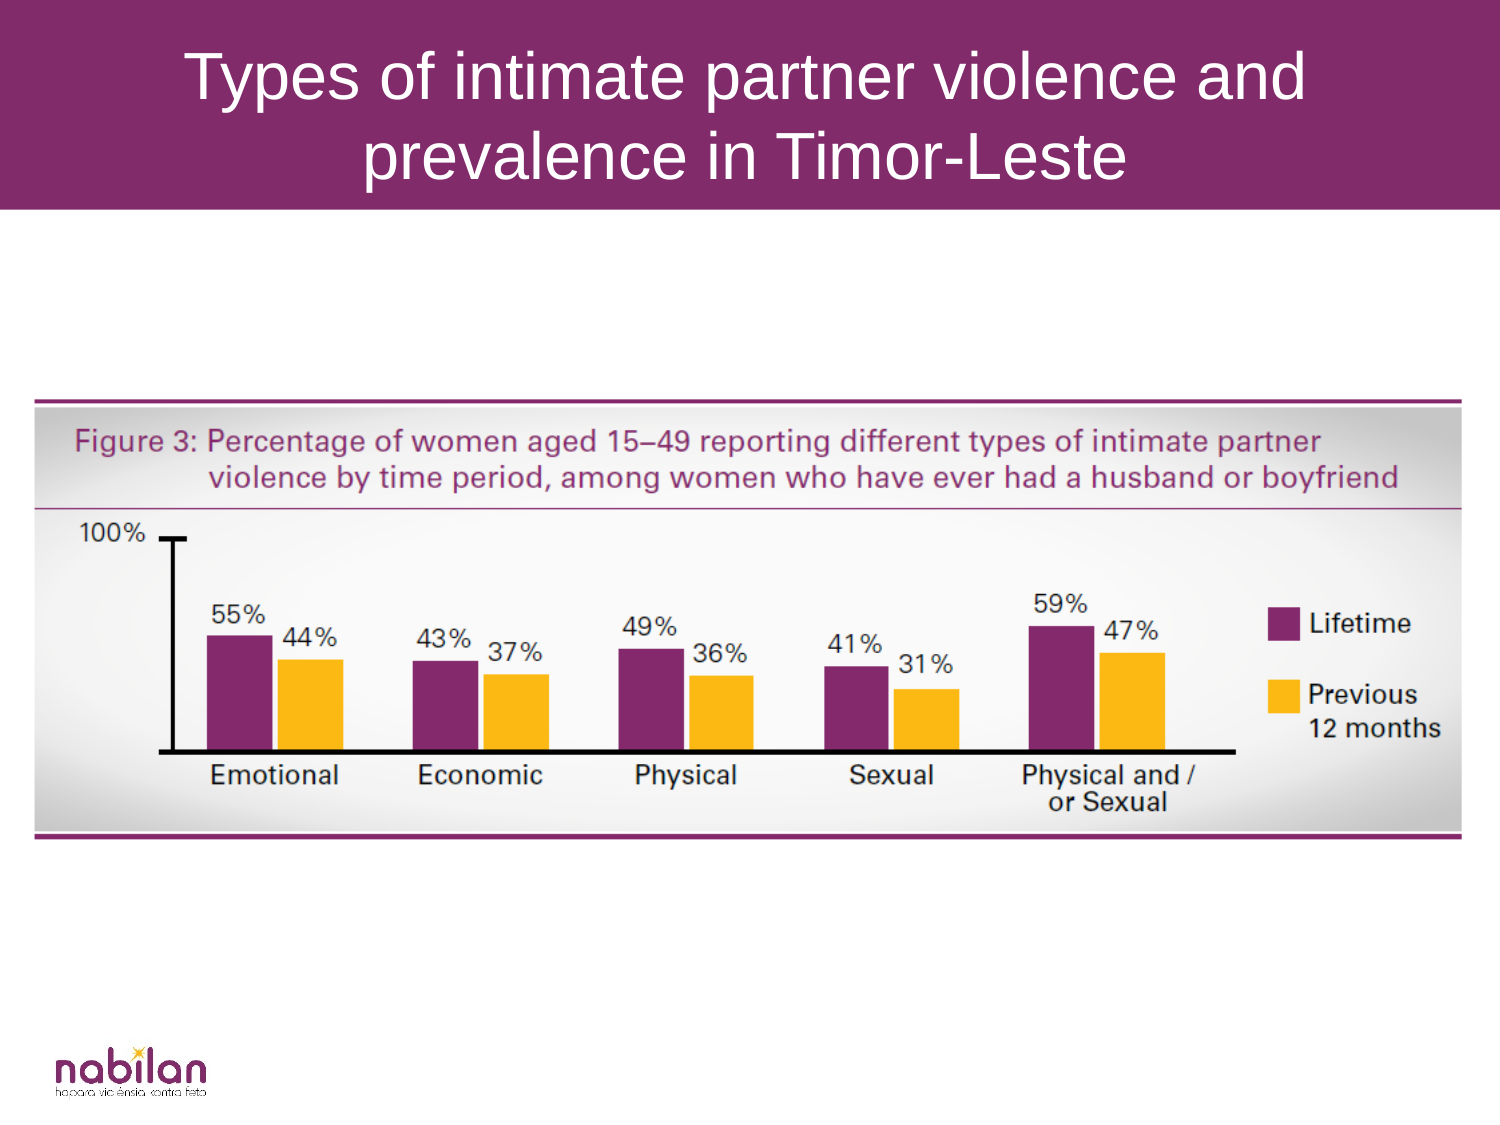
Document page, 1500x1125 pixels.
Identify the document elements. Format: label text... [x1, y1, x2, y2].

list Types of intimate partner violence and prevalence in Timor-Leste [48, 24, 1444, 223]
picture [0, 374, 1500, 868]
picture [48, 1038, 213, 1107]
